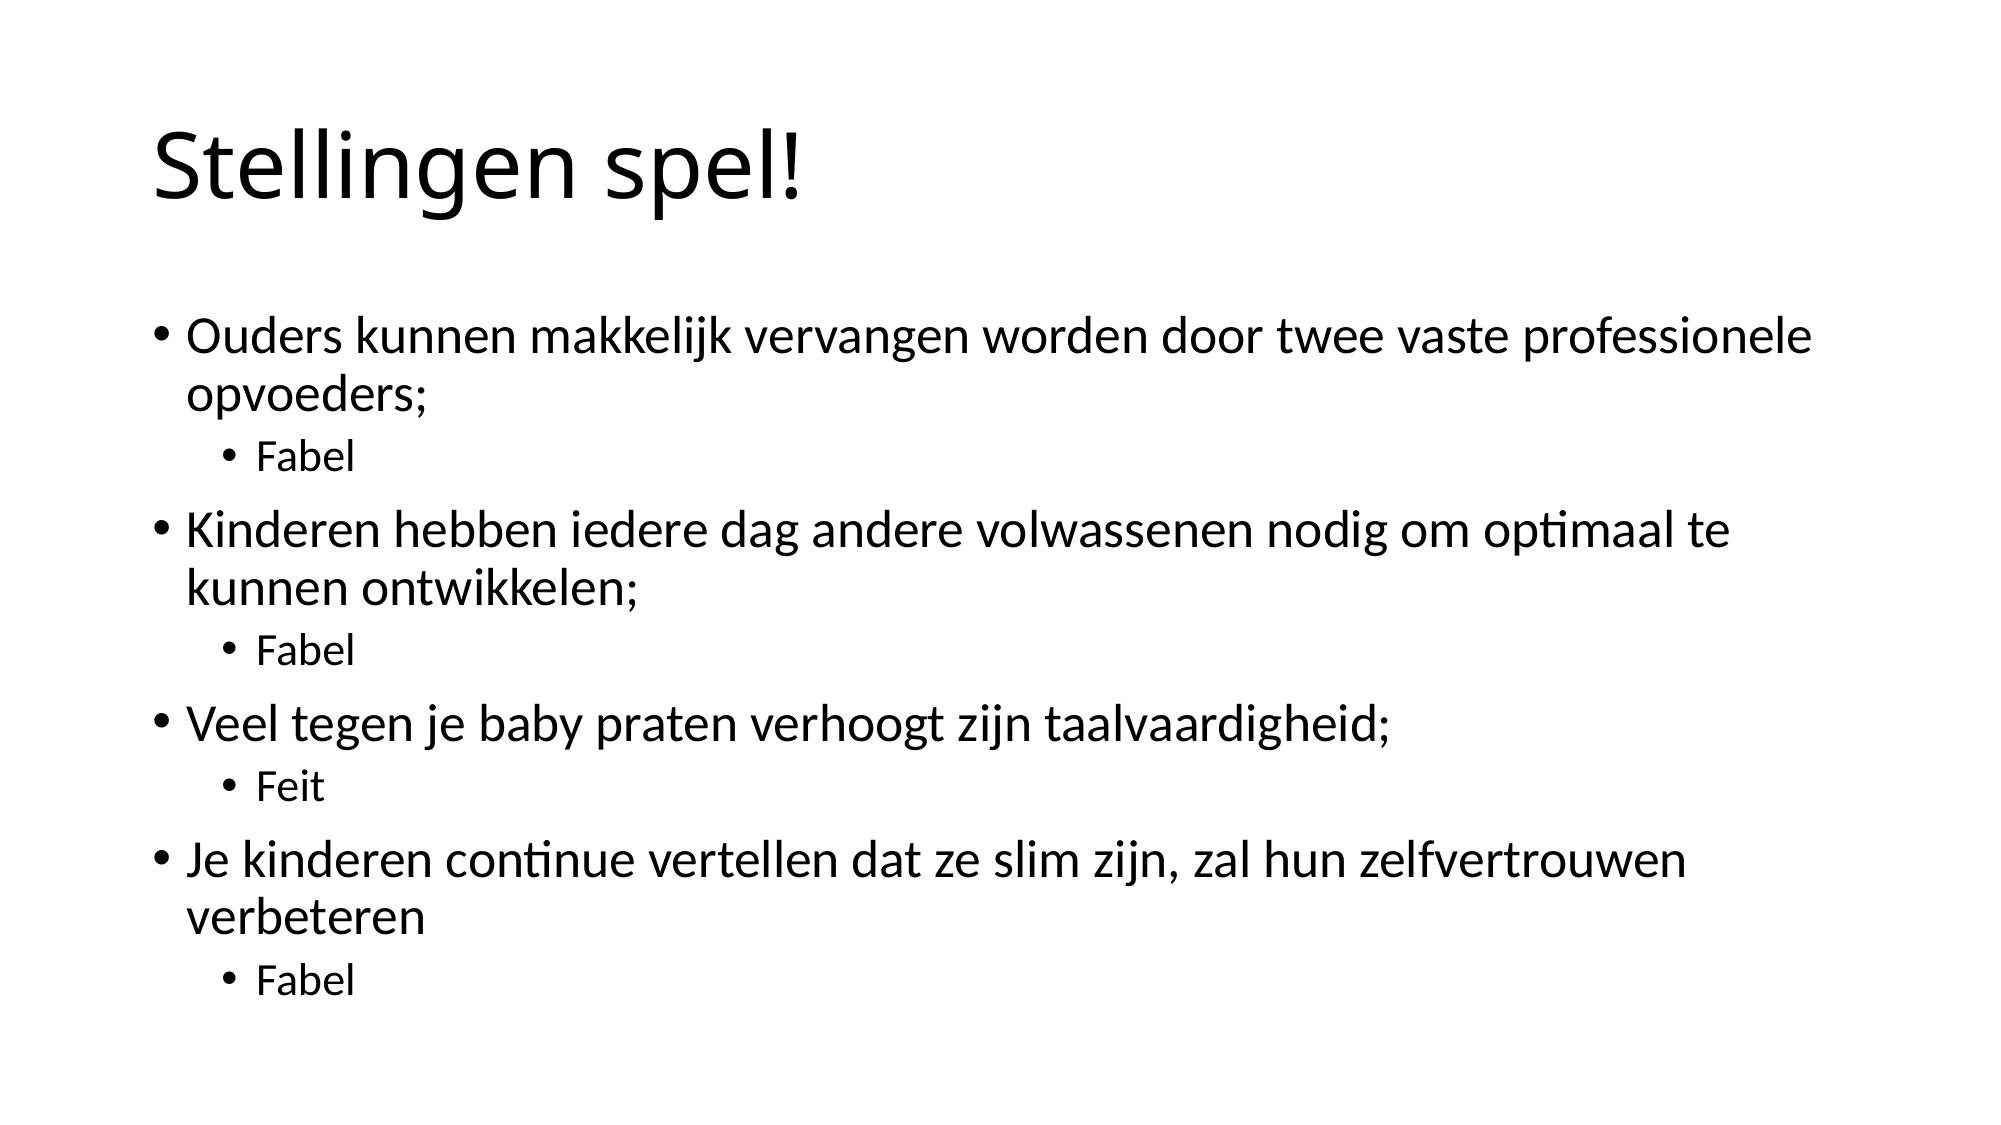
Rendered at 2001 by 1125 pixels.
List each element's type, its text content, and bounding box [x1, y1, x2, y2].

title Stellingen spel! [137, 59, 1863, 278]
list Ouders kunnen makkelijk vervangen worden door twee vaste professionele opvoeders; Fabel Kinderen hebben iedere dag andere volwassenen nodig om optimaal te kunnen ontwikkelen; Fabel Veel tegen je baby praten verhoogt zijn taalvaardigheid; Feit Je kinderen continue vertellen dat ze slim zijn, zal hun zelfvertrouwen verbeteren Fabel [137, 299, 1863, 1014]
